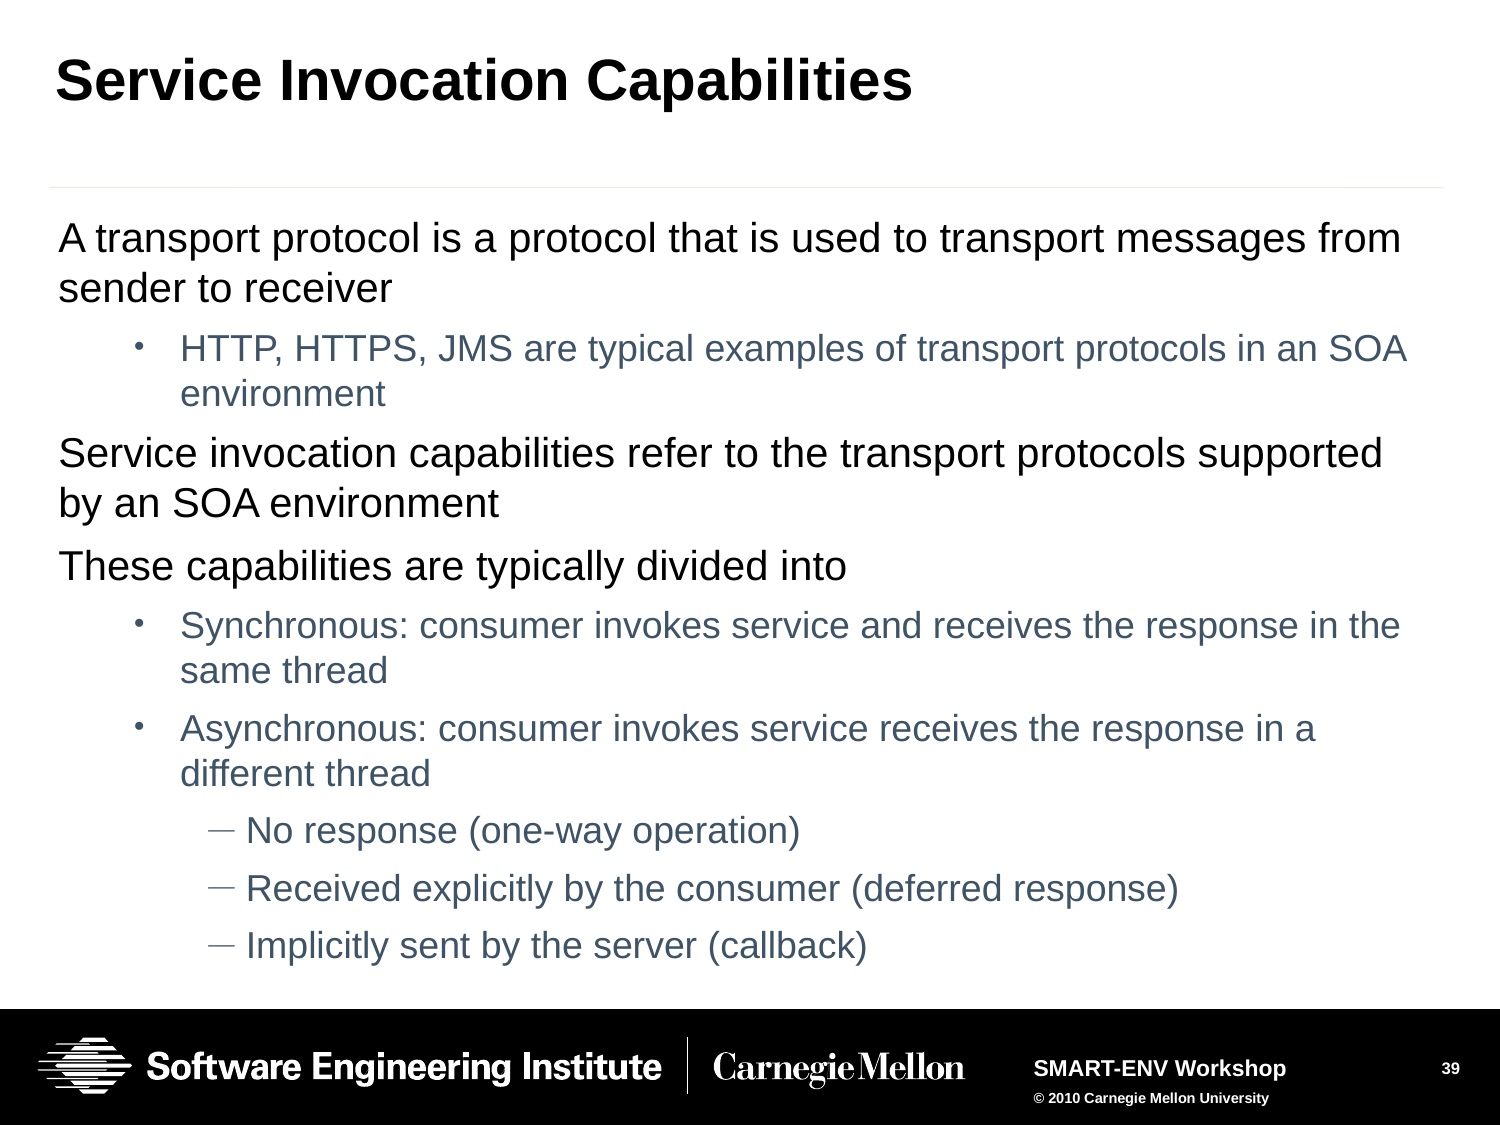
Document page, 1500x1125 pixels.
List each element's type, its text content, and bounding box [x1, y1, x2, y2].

title Service Invocation Capabilities [55, 49, 1451, 114]
list A transport protocol is a protocol that is used to transport messages from sender to receiver HTTP, HTTPS, JMS are typical examples of transport protocols in an SOA environment Service invocation capabilities refer to the transport protocols supported by an SOA environment These capabilities are typically divided into Synchronous: consumer invokes service and receives the response in the same thread Asynchronous: consumer invokes service receives the response in a different thread No response (one-way operation) Received explicitly by the consumer (deferred response) Implicitly sent by the server (callback) [58, 210, 1438, 973]
